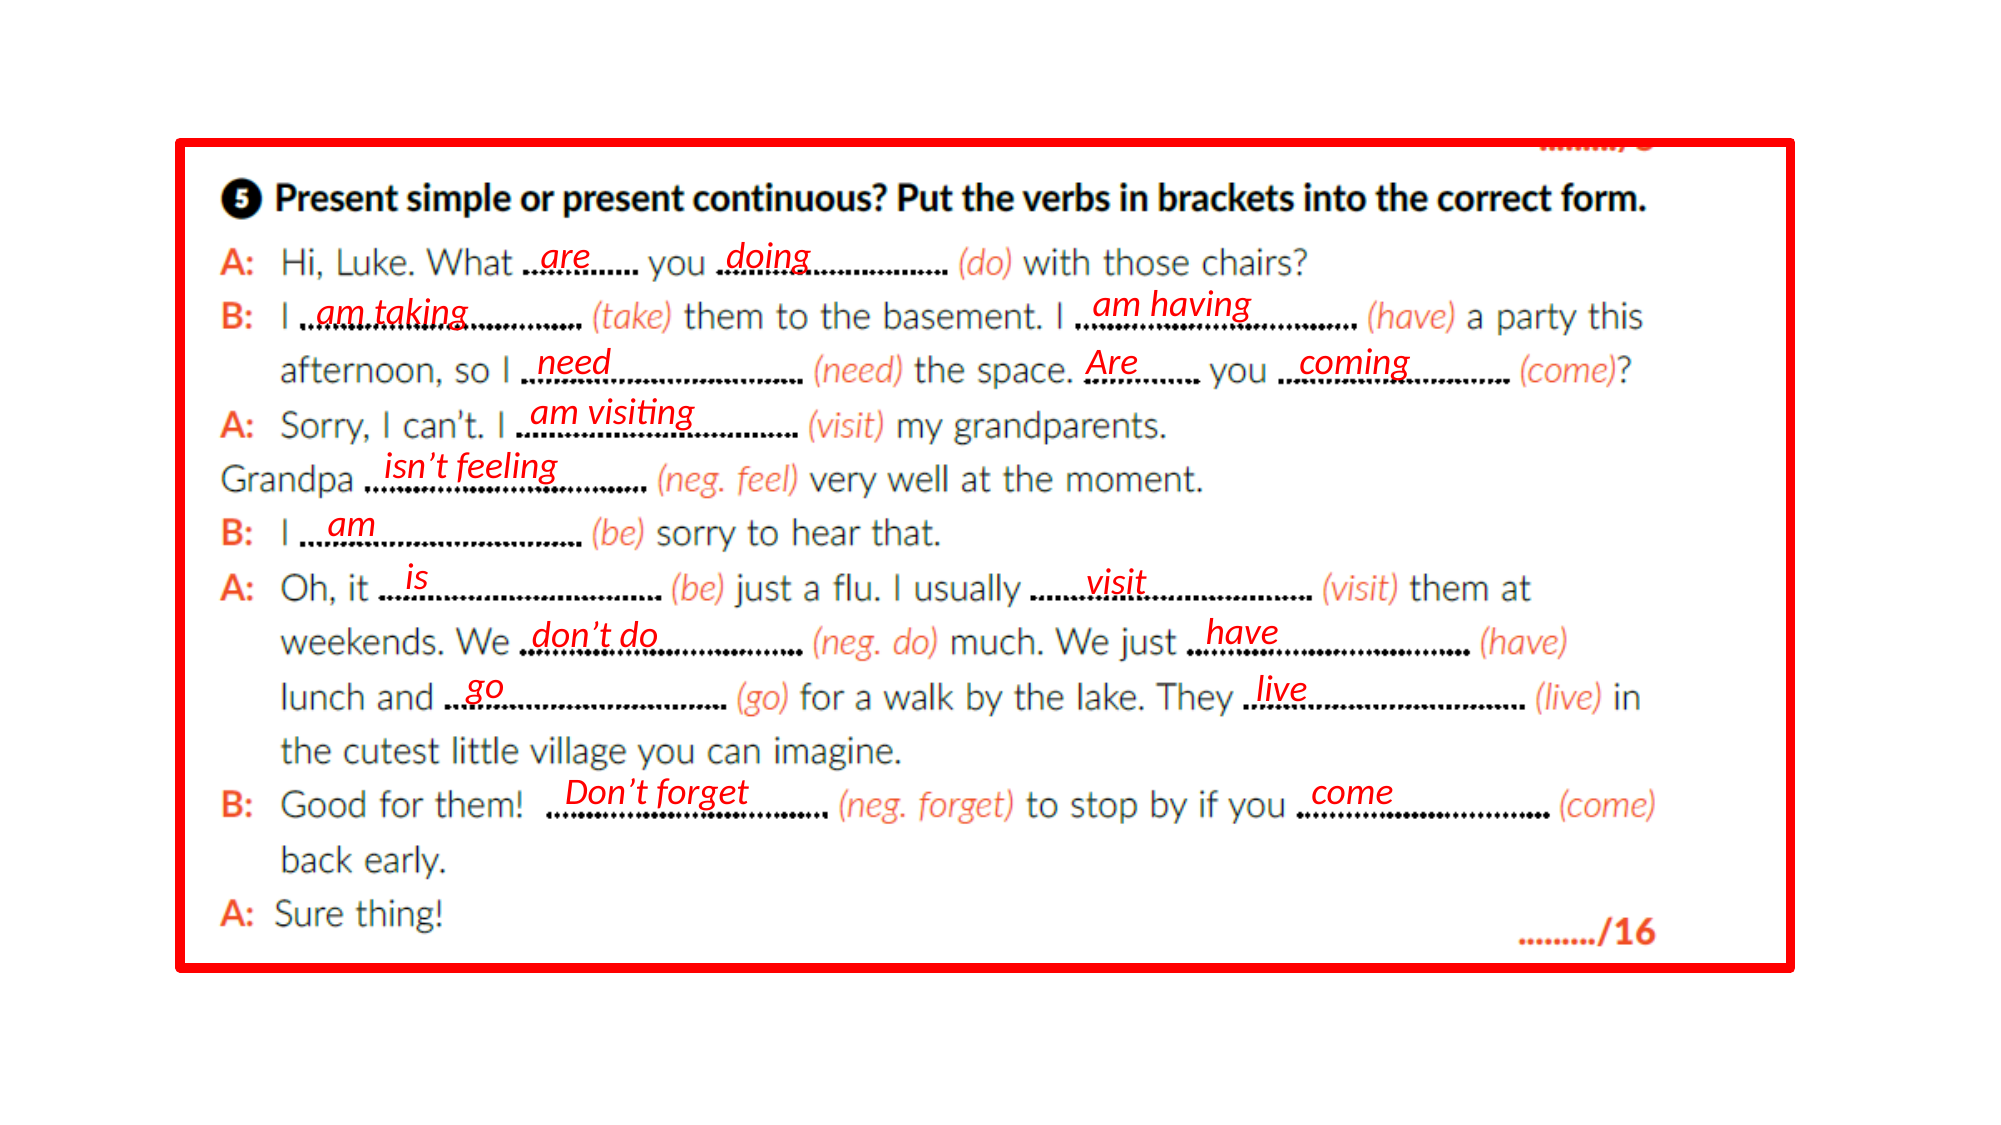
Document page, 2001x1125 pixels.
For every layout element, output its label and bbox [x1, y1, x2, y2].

picture [184, 146, 1786, 964]
